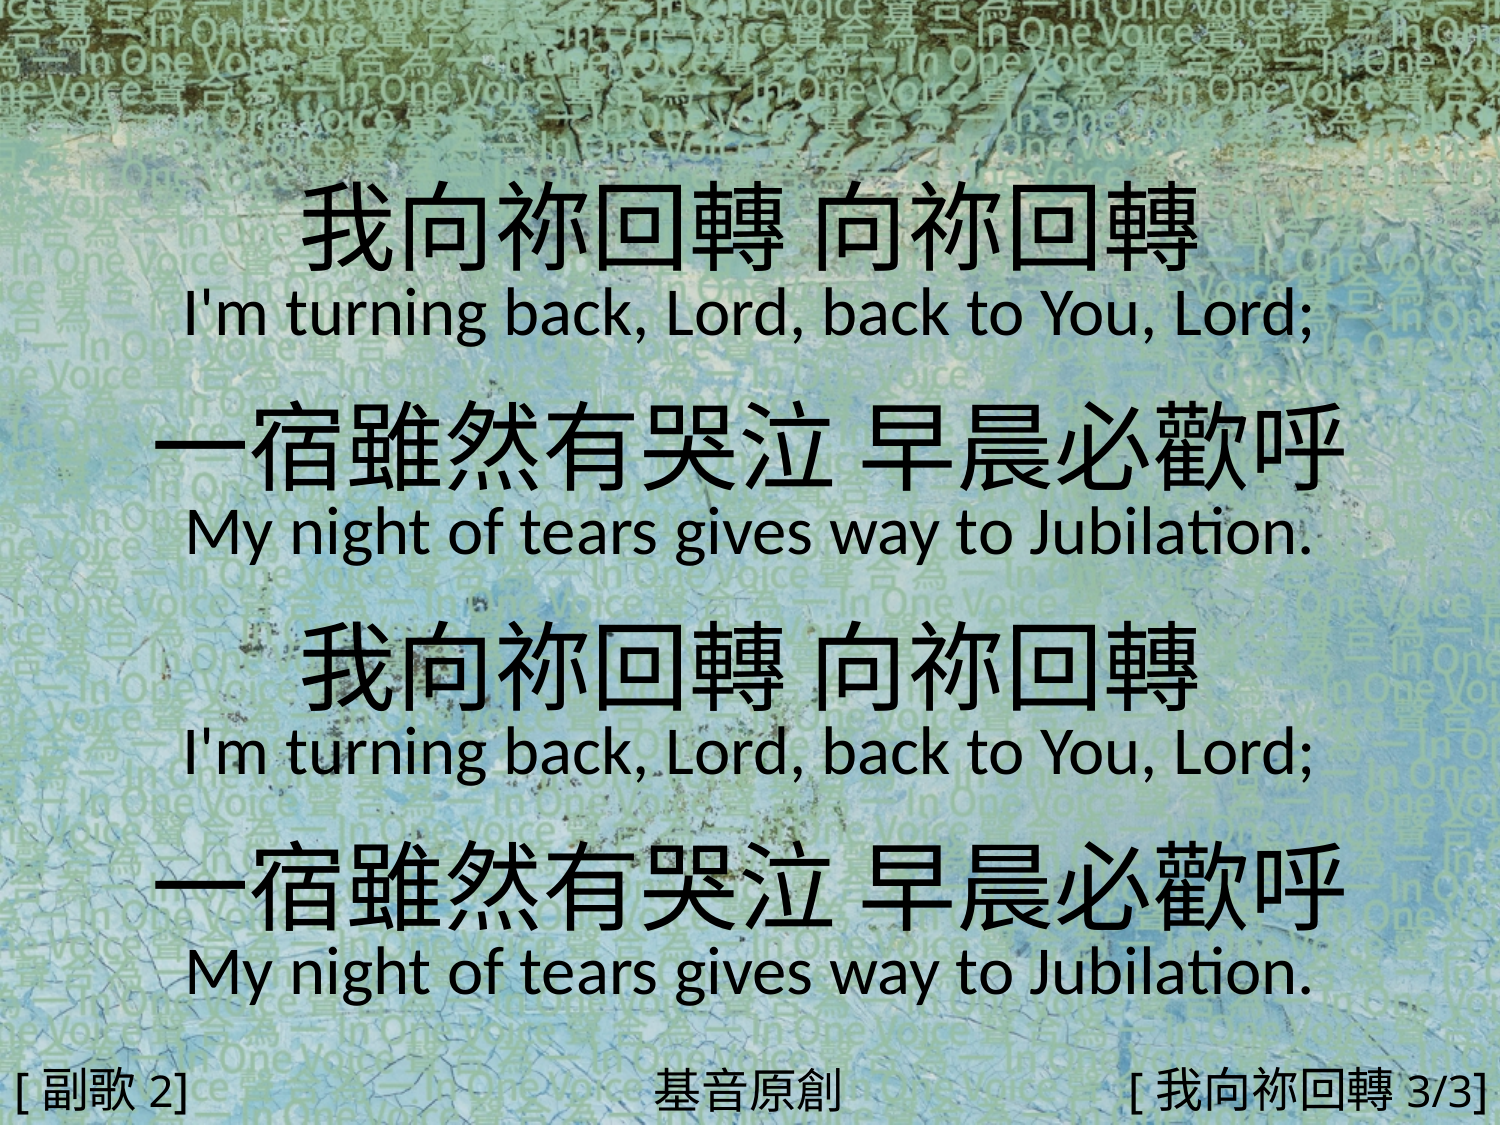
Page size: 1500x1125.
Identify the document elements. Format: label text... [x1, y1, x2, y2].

picture [0, 0, 1500, 181]
text_box 我向祢回轉 向祢回轉 I'm turning back, Lord, back to You, Lord; 一宿雖然有哭泣 早晨必歡呼 My night of tears gives way to Jubilation. 我向祢回轉 向祢回轉 I'm turning back, Lord, back to You, Lord; 一宿雖然有哭泣 早晨必歡呼 My night of tears gives way to Jubilation. [0, 181, 1500, 944]
text_box 基音原創 [0, 1053, 1499, 1125]
picture [0, 944, 1500, 1053]
